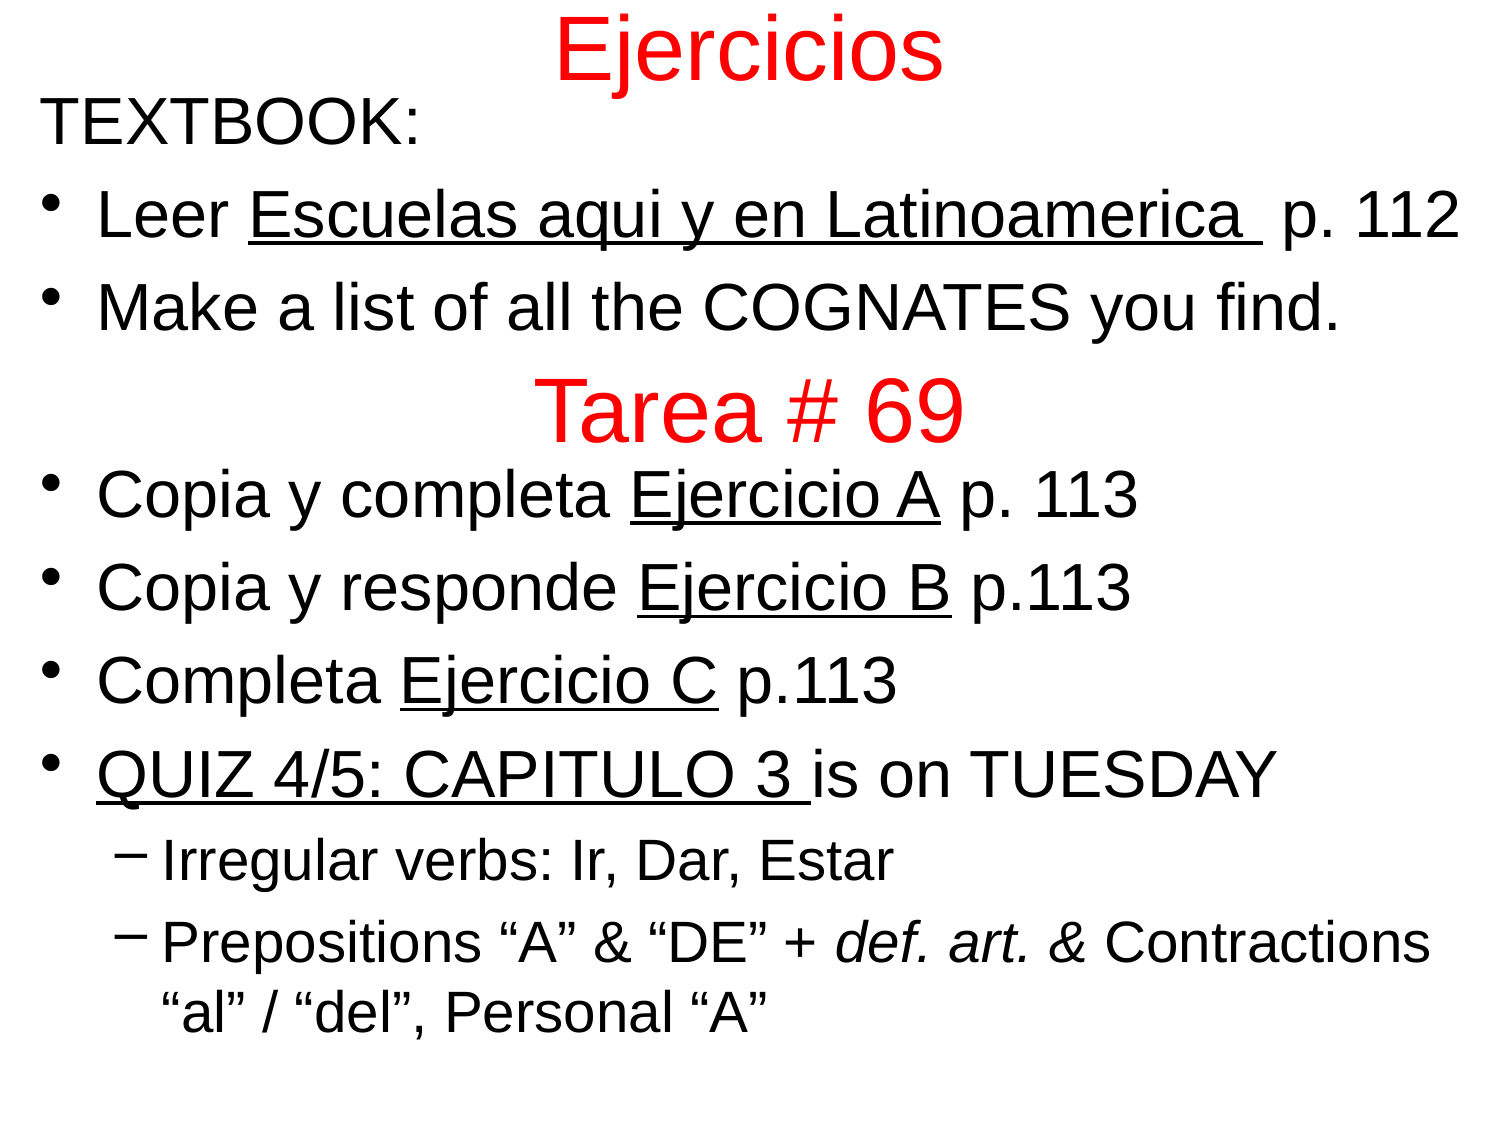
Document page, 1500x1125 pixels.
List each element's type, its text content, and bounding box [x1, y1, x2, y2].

list TEXTBOOK: Leer Escuelas aqui y en Latinoamerica p. 112 Make a list of all the COGNATES you find. Copia y completa Ejercicio A p. 113 Copia y responde Ejercicio B p.113 Completa Ejercicio C p.113 QUIZ 4/5: CAPITULO 3 is on TUESDAY Irregular verbs: Ir, Dar, Estar Prepositions “A” & “DE” + def. art. & Contractions “al” / “del”, Personal “A” [24, 70, 1500, 813]
text_box Tarea # 69 [74, 312, 1425, 500]
title Ejercicios [75, 0, 1425, 70]
